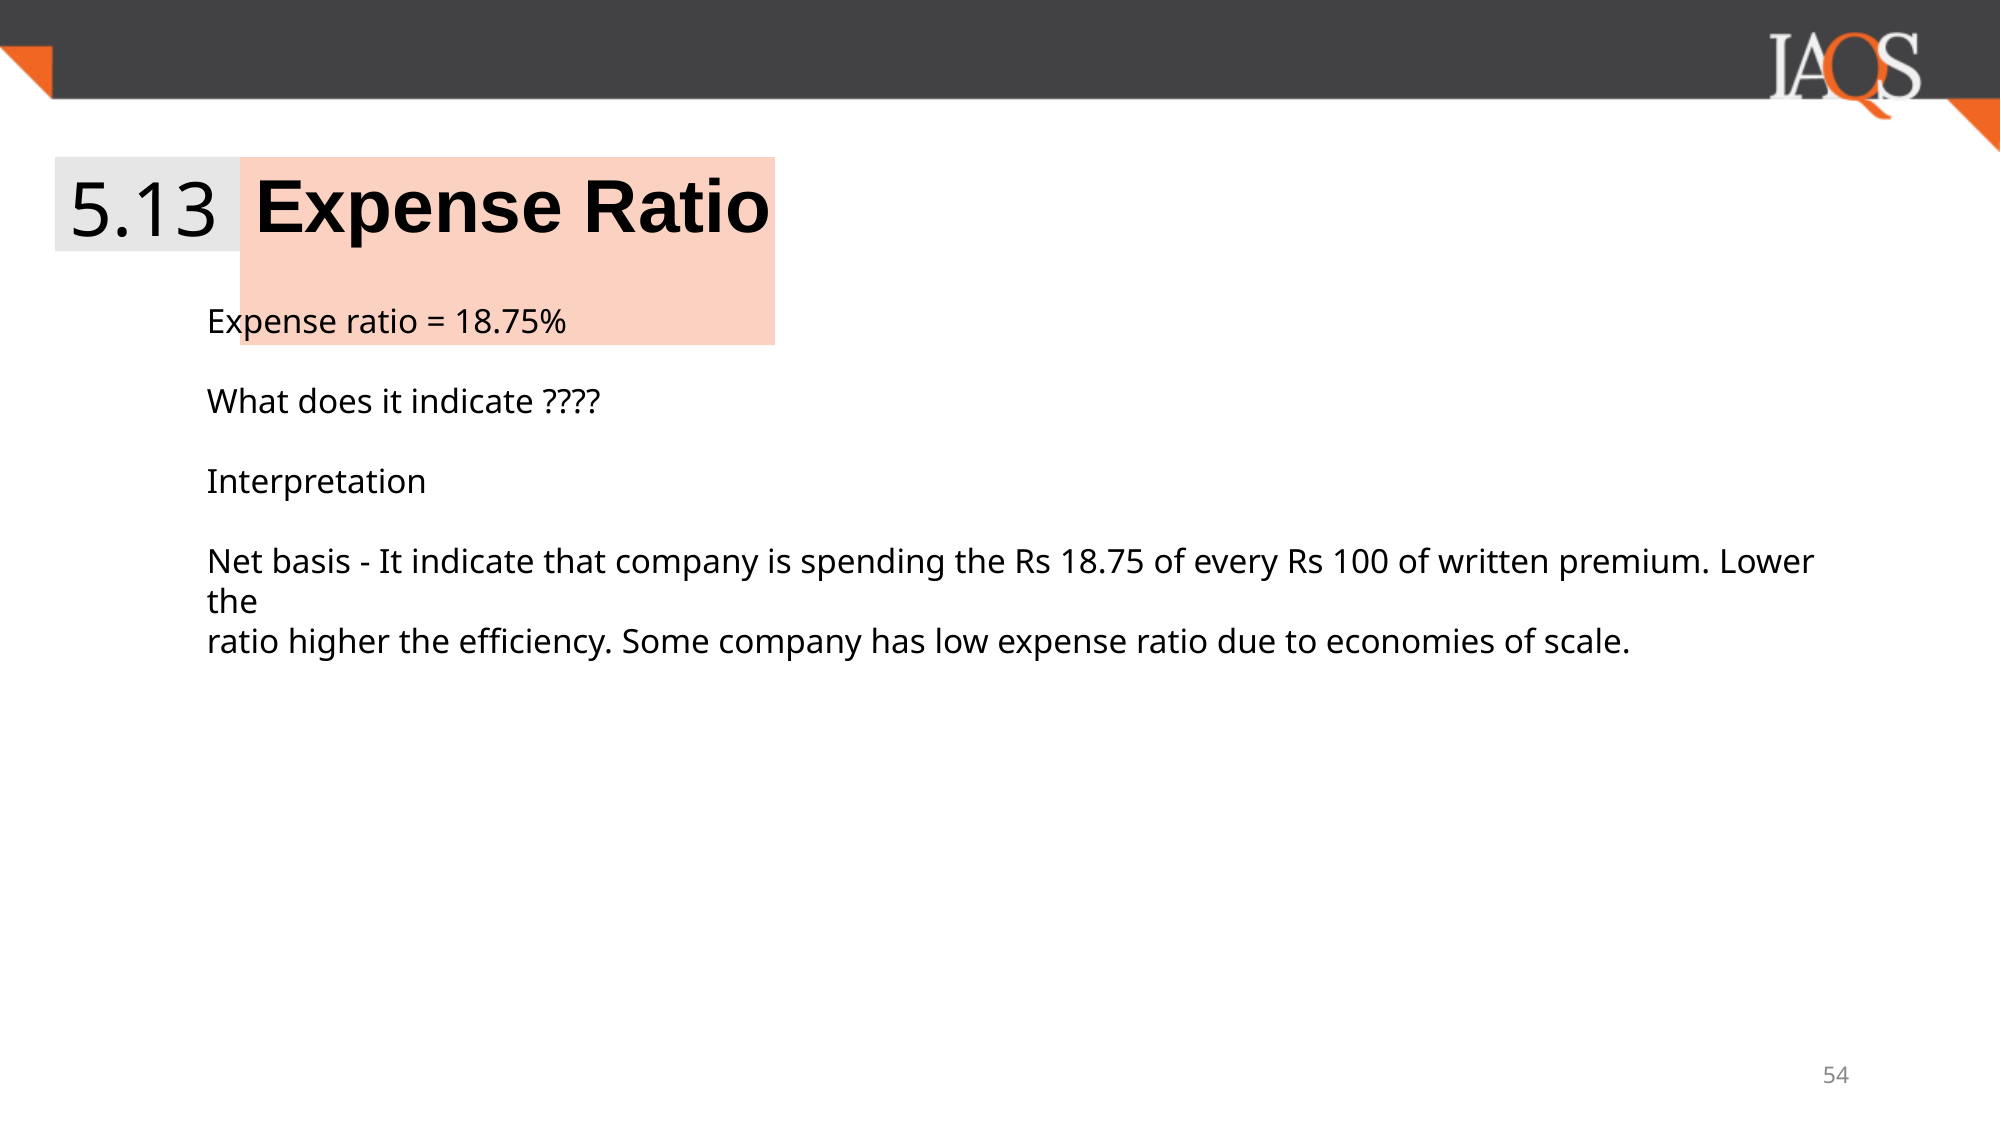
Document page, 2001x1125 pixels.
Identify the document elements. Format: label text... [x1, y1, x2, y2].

list Expense ratio = 18.75% What does it indicate ???? Interpretation Net basis - It indicate that company is spending the Rs 18.75 of every Rs 100 of written premium. Lower the ratio higher the efficiency. Some company has low expense ratio due to economies of scale. [204, 298, 1850, 939]
text_box 5.13 [54, 156, 240, 252]
slide_number ‹#› [1820, 1057, 1857, 1125]
picture [0, 0, 2000, 152]
title Expense Ratio [240, 157, 775, 298]
